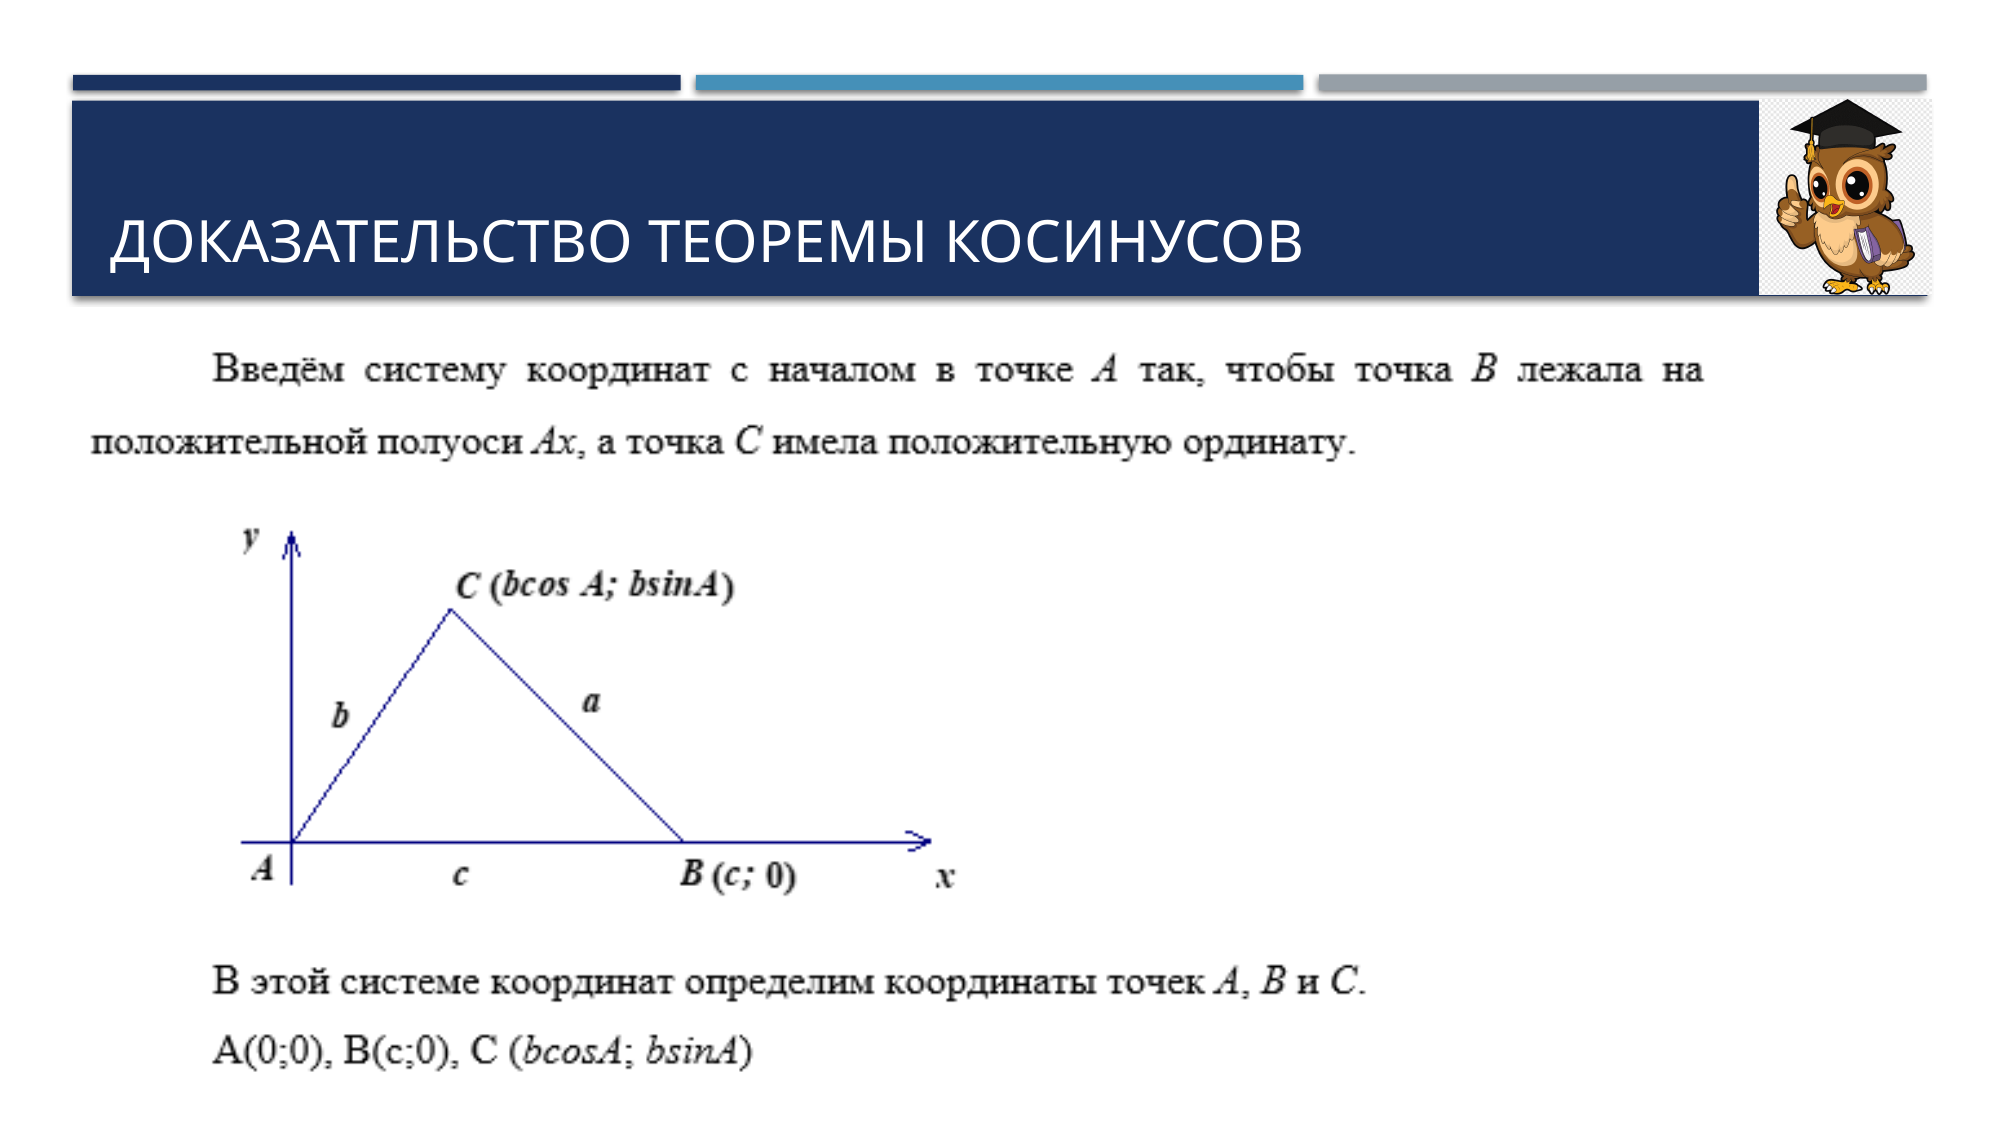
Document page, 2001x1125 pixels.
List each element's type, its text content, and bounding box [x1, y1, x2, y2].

title Доказательство теоремы косинусов [95, 115, 1753, 282]
picture [1759, 99, 1932, 295]
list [79, 332, 1746, 1091]
